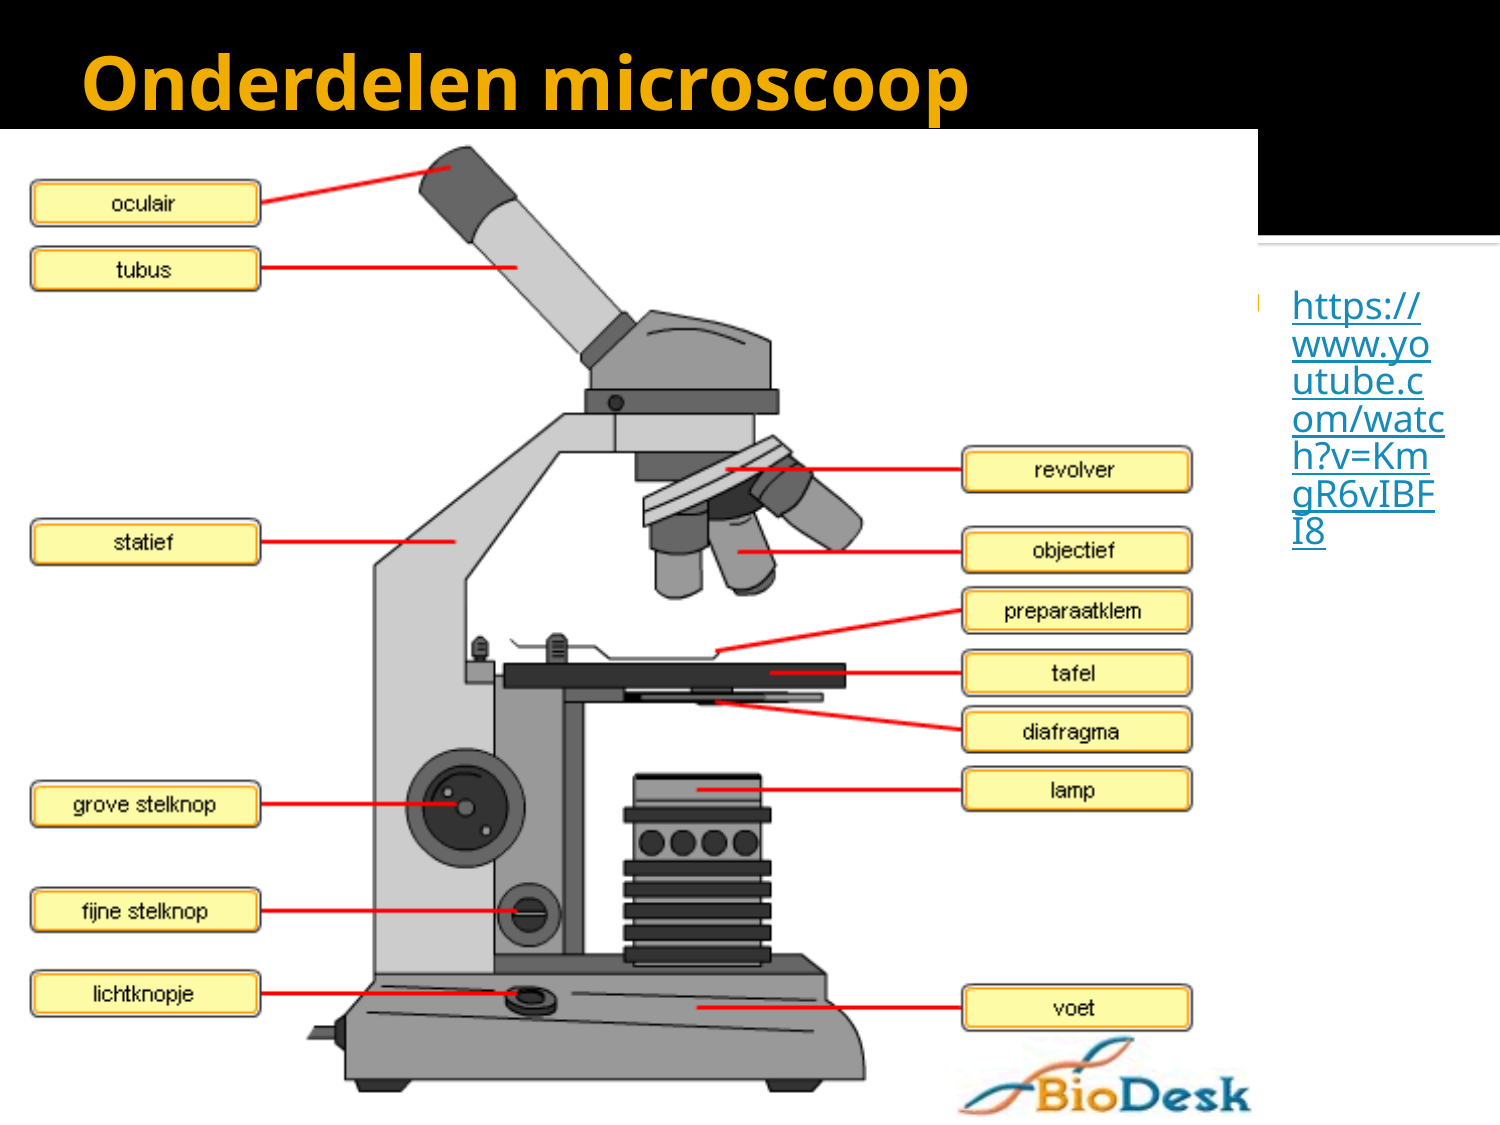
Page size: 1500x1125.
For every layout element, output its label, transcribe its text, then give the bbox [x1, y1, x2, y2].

picture [0, 129, 1258, 1125]
title Onderdelen microscoop [64, 0, 1177, 128]
list https://www.youtube.com/watch?v=KmgR6vIBFI8 [1263, 267, 1461, 591]
